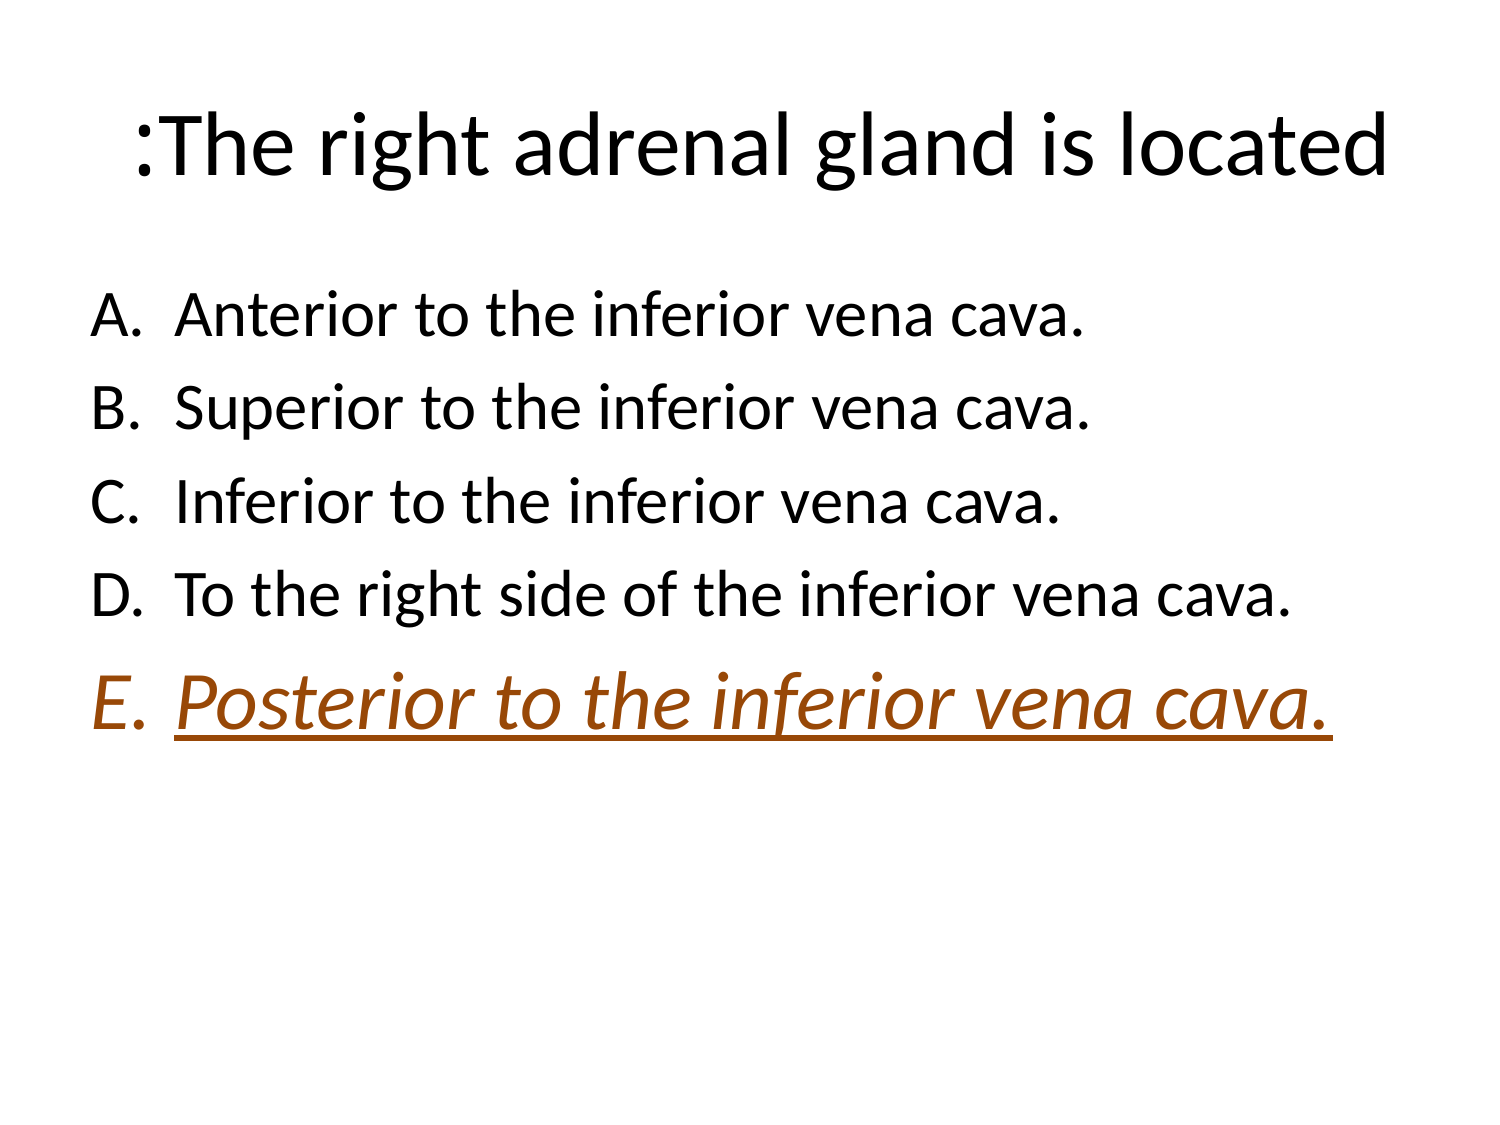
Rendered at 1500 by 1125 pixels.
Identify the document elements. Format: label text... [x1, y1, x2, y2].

title The right adrenal gland is located: [75, 45, 1425, 233]
list Anterior to the inferior vena cava. Superior to the inferior vena cava. Inferior to the inferior vena cava. To the right side of the inferior vena cava. Posterior to the inferior vena cava. [75, 262, 1425, 1005]
